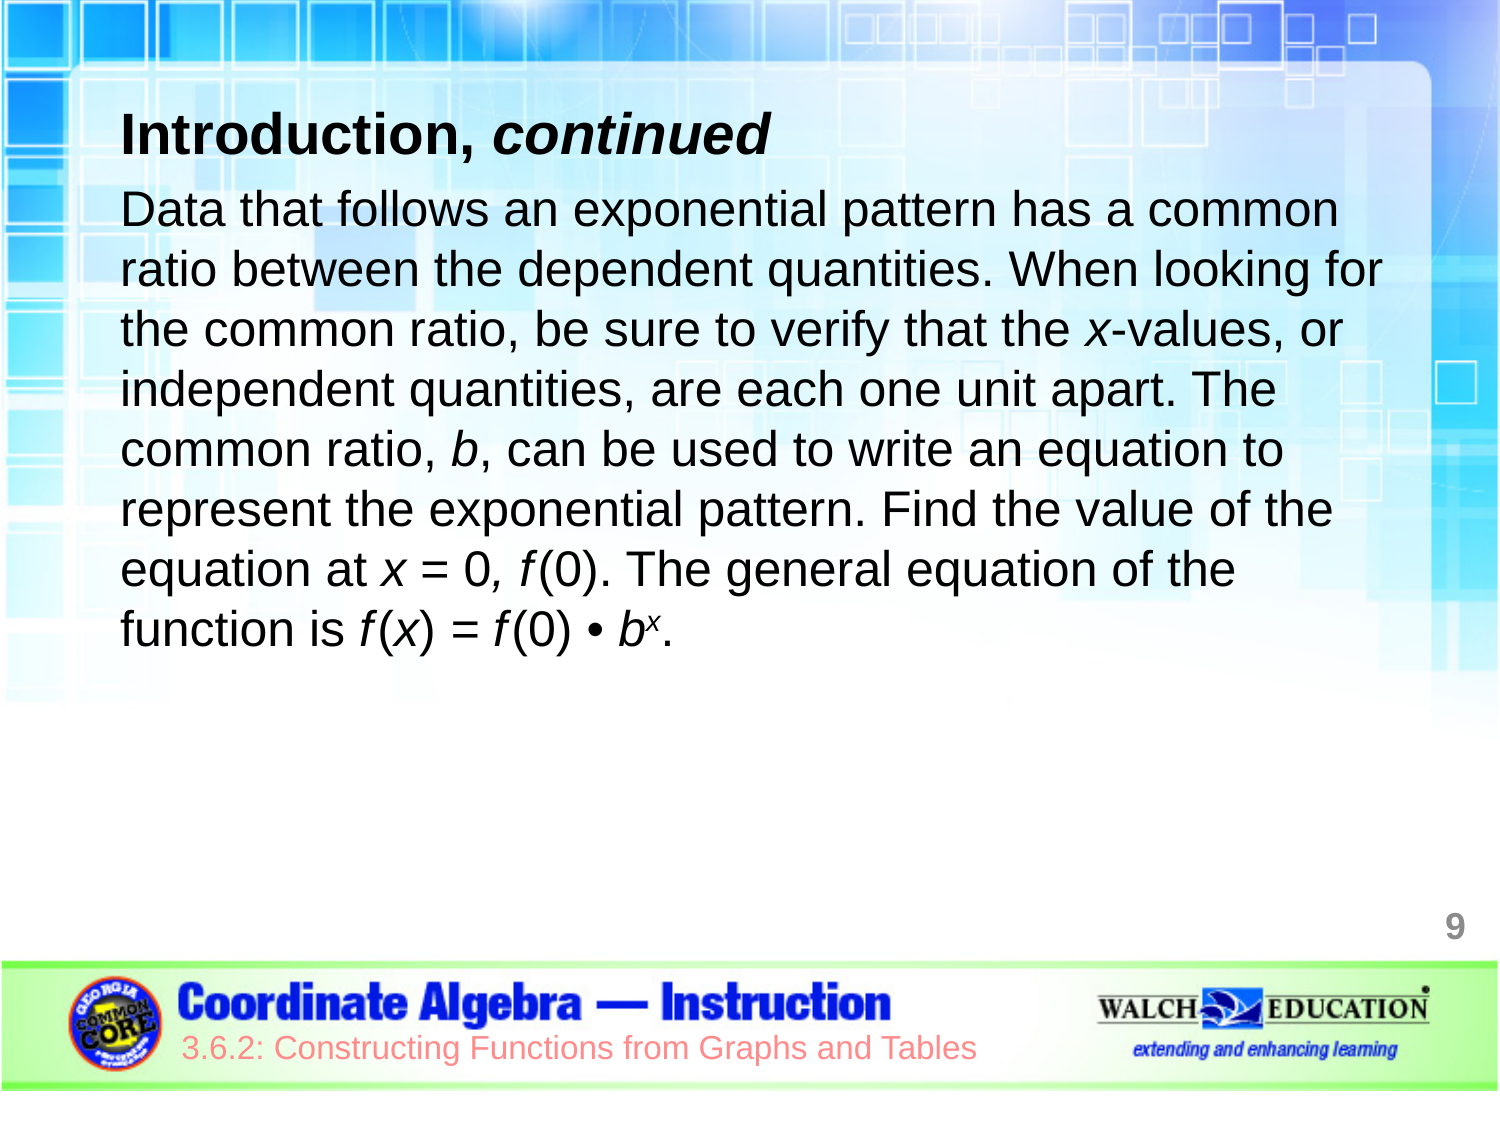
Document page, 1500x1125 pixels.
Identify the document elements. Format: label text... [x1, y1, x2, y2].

slide_number 9 [1361, 901, 1481, 949]
footer 3.6.2: Constructing Functions from Graphs and Tables [166, 1024, 1080, 1069]
picture [1, 0, 1500, 1091]
subtitle Introduction, continued Data that follows an exponential pattern has a common ratio between the dependent quantities. When looking for the common ratio, be sure to verify that the x-values, or independent quantities, are each one unit apart. The common ratio, b, can be used to write an equation to represent the exponential pattern. Find the value of the equation at x = 0, f (0). The general equation of the function is f (x) = f (0) • bx. [105, 88, 1411, 909]
